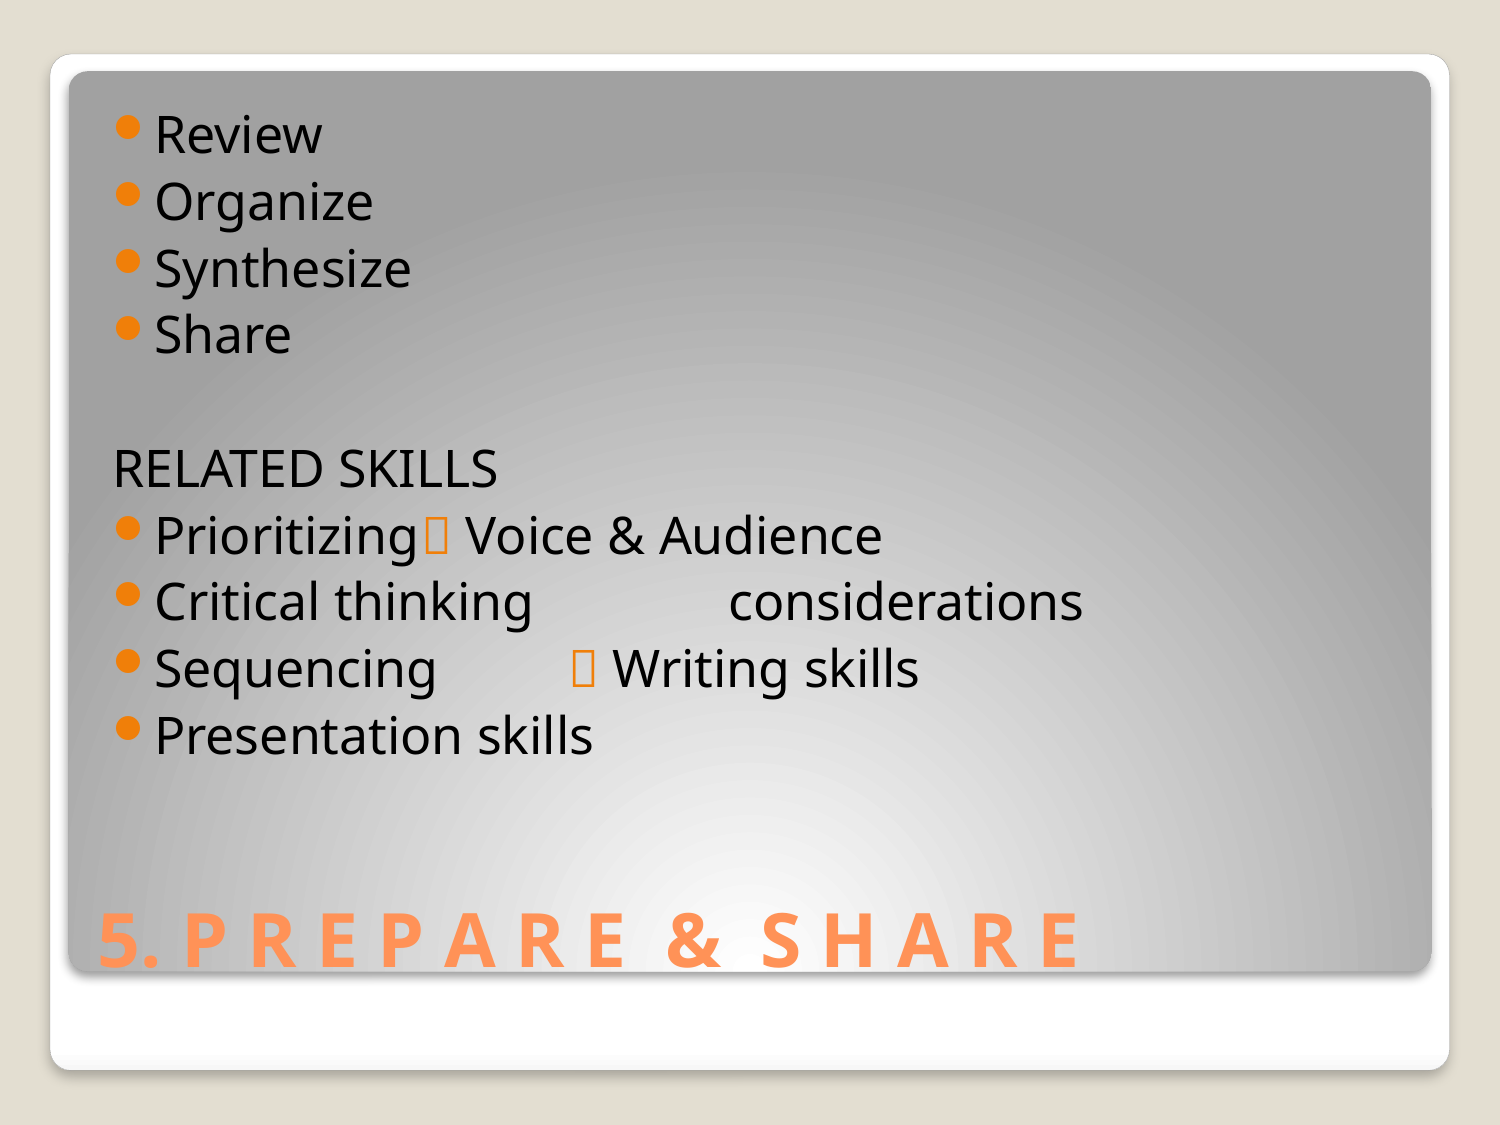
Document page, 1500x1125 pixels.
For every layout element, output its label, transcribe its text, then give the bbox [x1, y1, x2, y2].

list Review Organize Synthesize Share RELATED SKILLS Prioritizing  Voice & Audience Critical thinking considerations Sequencing  Writing skills Presentation skills [82, 86, 1425, 774]
title 5. P R E P A R E & S H A R E [82, 817, 1425, 990]
